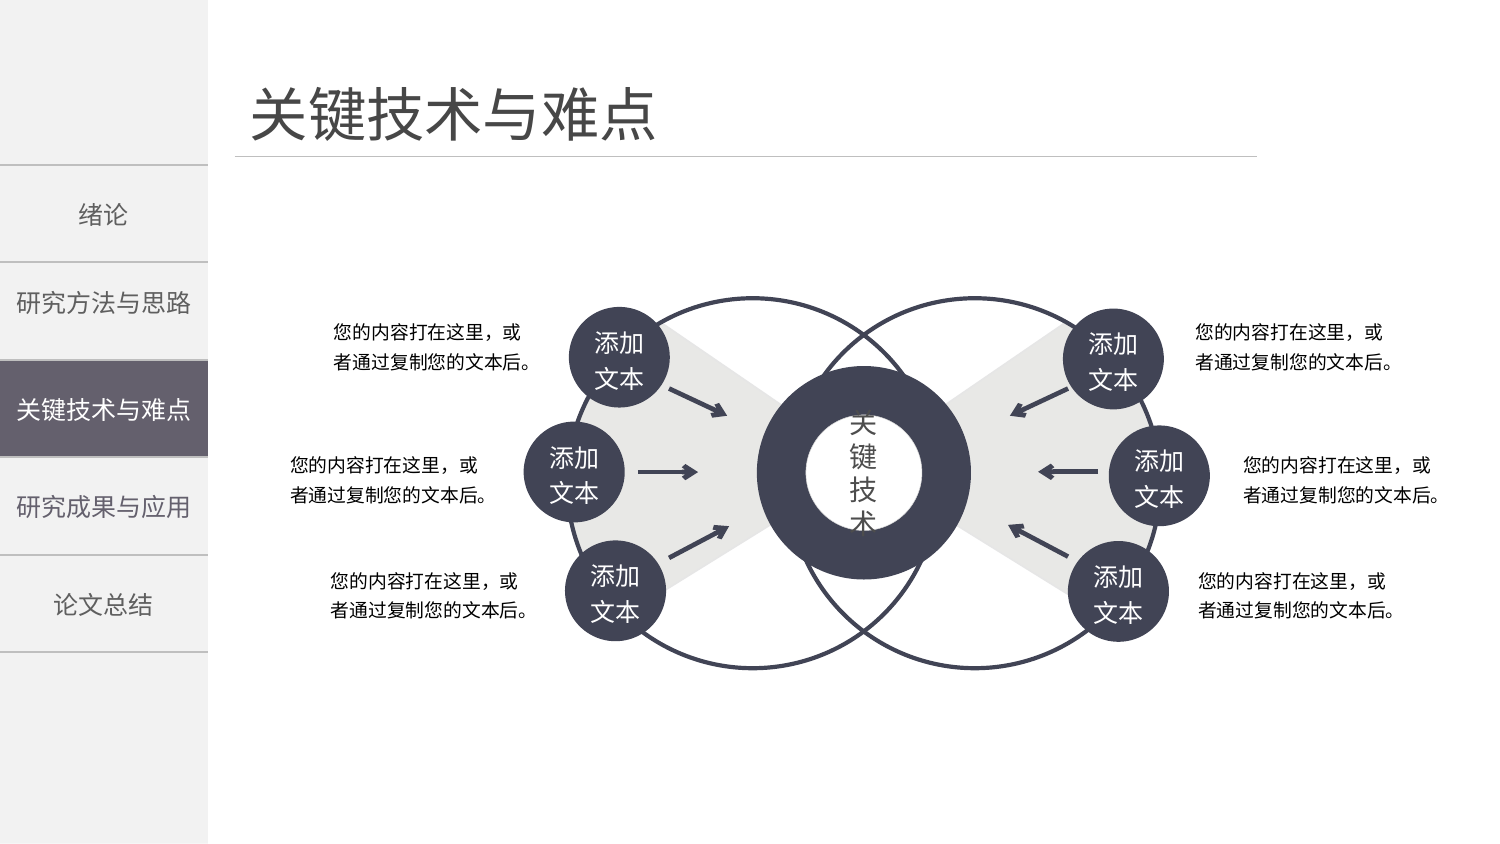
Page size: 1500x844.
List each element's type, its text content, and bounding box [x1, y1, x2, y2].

text_box 您的内容打在这里，或者通过复制您的文本后。 [321, 558, 540, 627]
text_box 添加文本 [1062, 308, 1164, 410]
text_box 您的内容打在这里，或者通过复制您的文本后。 [1188, 558, 1408, 627]
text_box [1009, 388, 1069, 416]
text_box 添加文本 [1108, 425, 1210, 527]
text_box 添加文本 [564, 540, 667, 642]
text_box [669, 388, 728, 416]
text_box 添加文本 [568, 306, 670, 408]
text_box [571, 298, 863, 669]
text_box 您的内容打在这里，或者通过复制您的文本后。 [280, 442, 499, 511]
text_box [1008, 524, 1069, 557]
text_box 您的内容打在这里，或者通过复制您的文本后。 [1186, 309, 1405, 378]
text_box 您的内容打在这里，或者通过复制您的文本后。 [1233, 442, 1452, 511]
text_box 您的内容打在这里，或者通过复制您的文本后。 [324, 309, 543, 378]
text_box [669, 526, 730, 558]
text_box 添加文本 [523, 421, 625, 523]
text_box 添加文本 [1067, 541, 1169, 642]
text_box [816, 298, 1156, 669]
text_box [756, 365, 971, 580]
